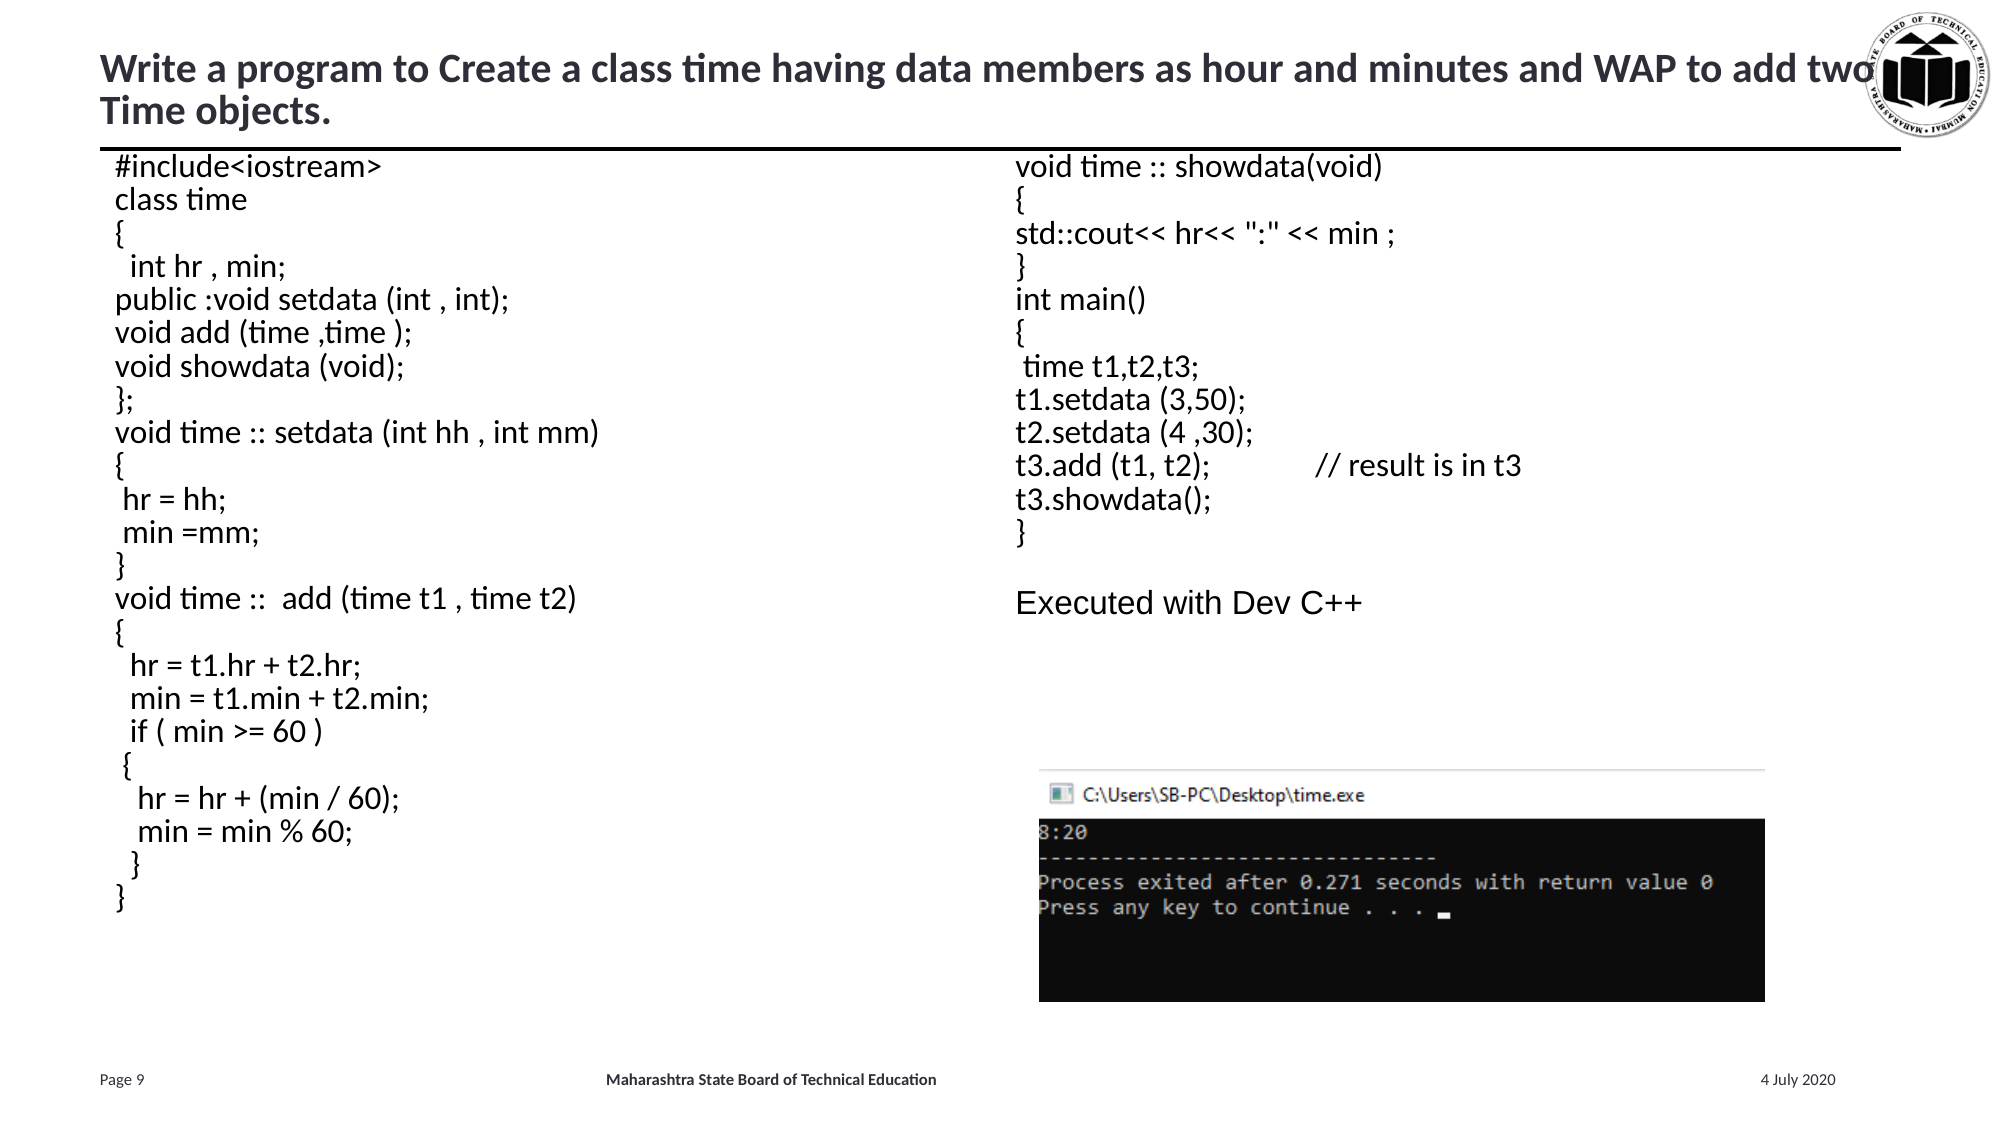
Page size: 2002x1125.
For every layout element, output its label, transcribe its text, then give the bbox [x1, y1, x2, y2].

table_header void time :: showdata(void) { std::cout<< hr<< ":" << min ; } int main() { time t1,t2,t3; t1.setdata (3,50); t2.setdata (4 ,30); t3.add (t1, t2); // result is in t3 t3.showdata(); } Executed with Dev C++ [1000, 145, 1901, 1056]
picture [1852, 0, 2001, 149]
title Write a program to Create a class time having data members as hour and minutes and WAP to add two Time objects. [100, 48, 1901, 145]
table_header #include<iostream> class time { int hr , min; public :void setdata (int , int); void add (time ,time ); void showdata (void); }; void time :: setdata (int hh , int mm) { hr = hh; min =mm; } void time :: add (time t1 , time t2) { hr = t1.hr + t2.hr; min = t1.min + t2.min; if ( min >= 60 ) { hr = hr + (min / 60); min = min % 60; } } [100, 145, 1000, 1056]
picture [1039, 768, 1765, 1003]
